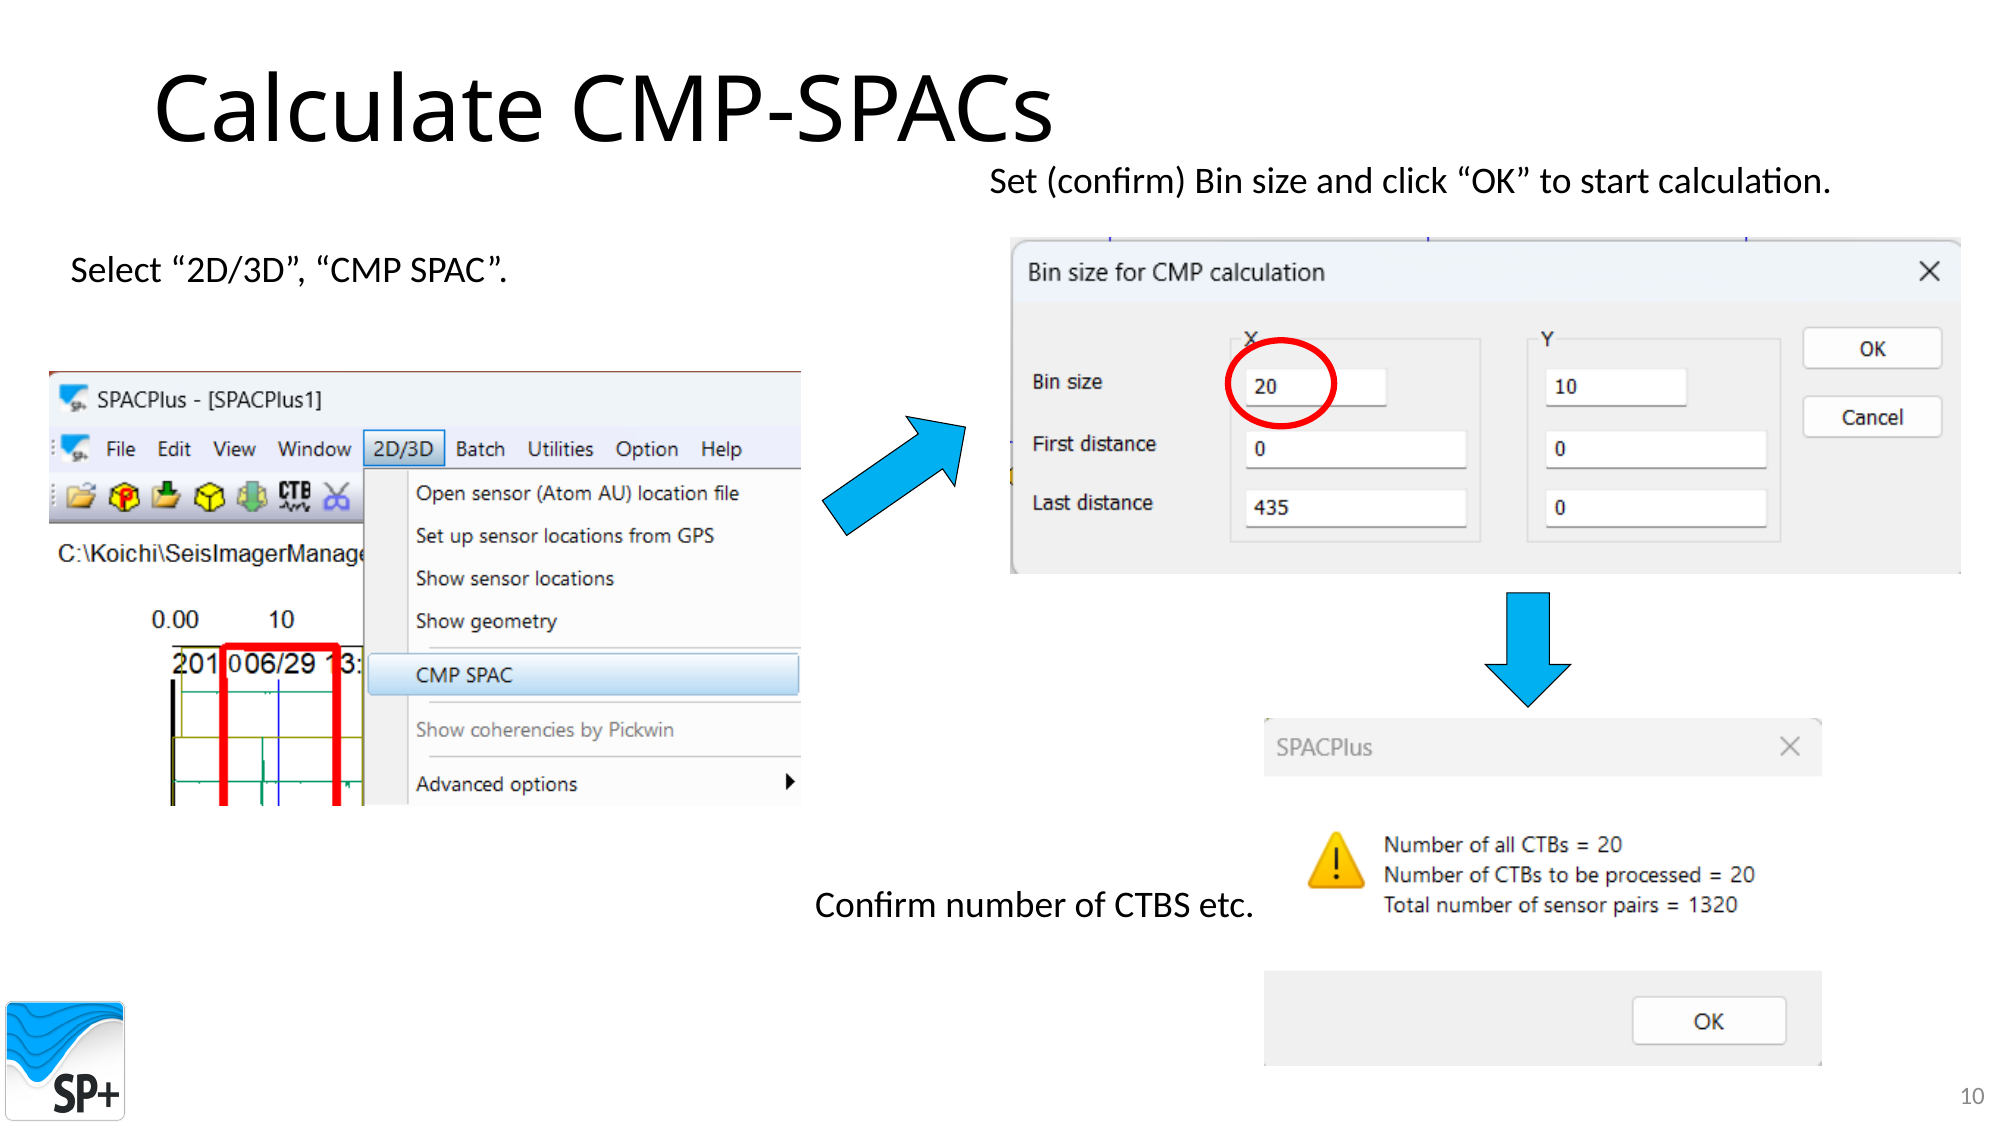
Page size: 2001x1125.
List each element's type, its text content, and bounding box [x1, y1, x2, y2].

picture [1264, 718, 1822, 1066]
text_box Set (confirm) Bin size and click “OK” to start calculation. [974, 148, 1892, 209]
text_box Confirm number of CTBS etc. [800, 872, 1264, 933]
text_box [1484, 592, 1572, 708]
picture [3, 999, 126, 1122]
slide_number 10 [1550, 1065, 2000, 1125]
picture [1010, 237, 1961, 574]
text_box [821, 415, 967, 537]
title Calculate CMP-SPACs [137, 3, 1863, 221]
picture [49, 371, 801, 806]
text_box Select “2D/3D”, “CMP SPAC”. [55, 237, 559, 298]
